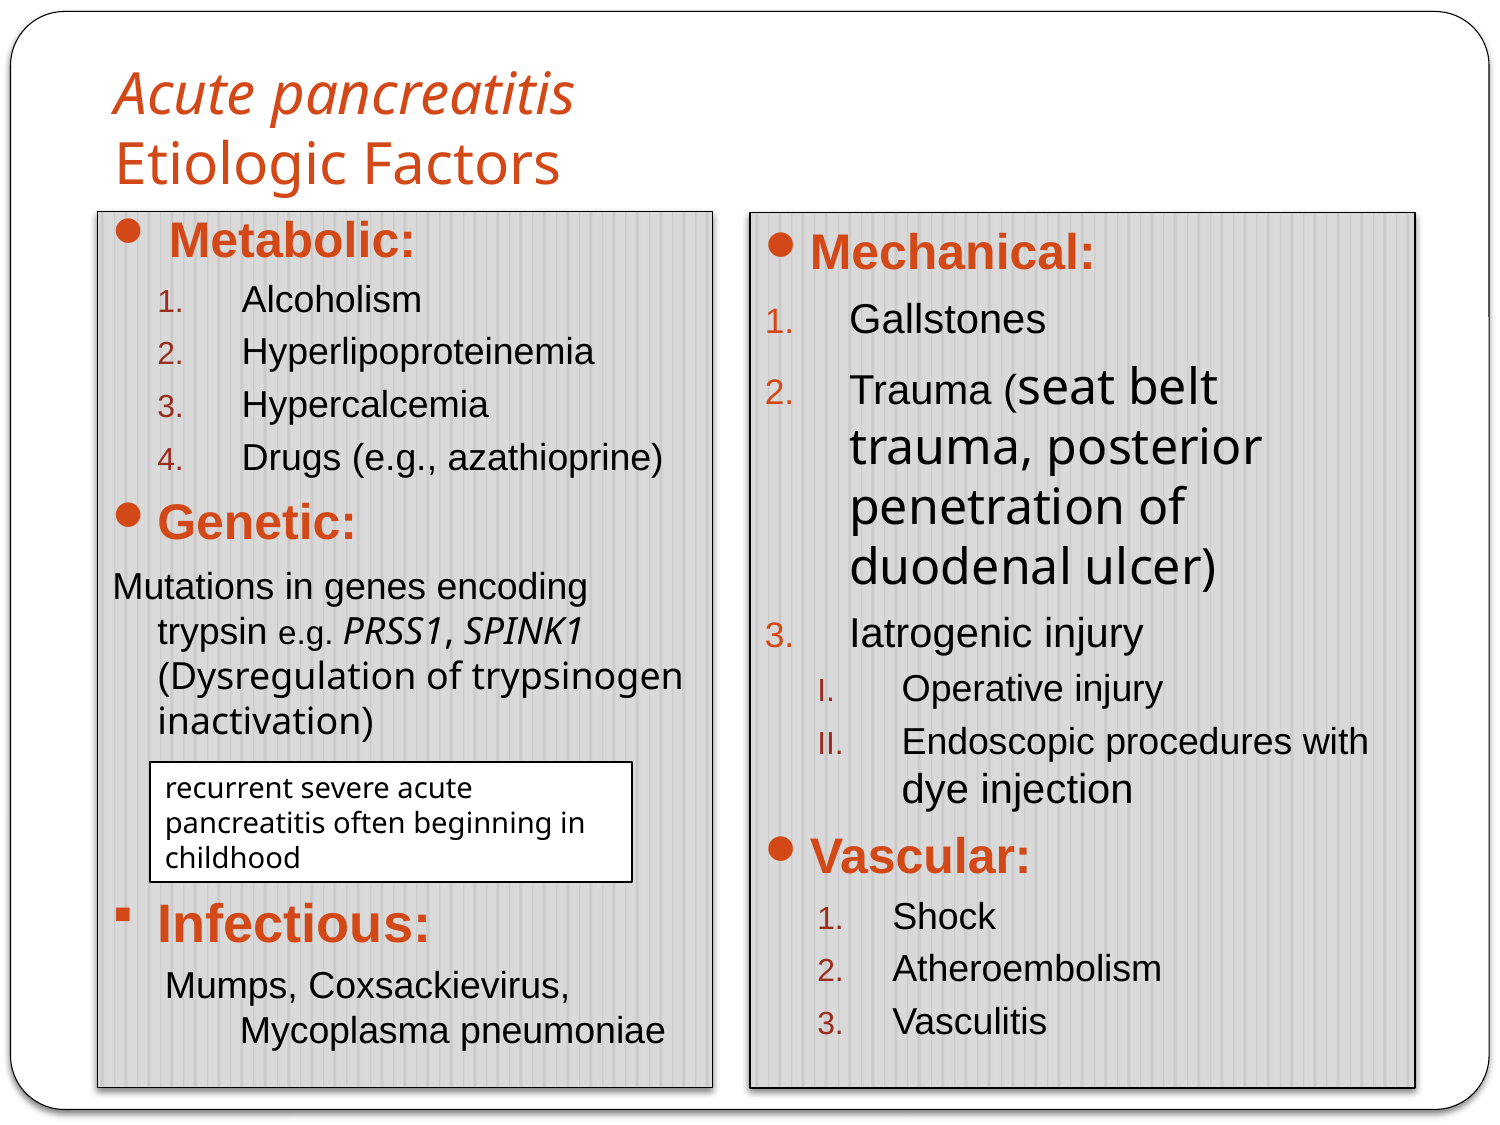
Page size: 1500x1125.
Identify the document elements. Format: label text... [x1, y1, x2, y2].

title Acute pancreatitis Etiologic Factors [99, 56, 1375, 212]
text_box recurrent severe acute pancreatitis often beginning in childhood [149, 761, 633, 883]
list Metabolic: Alcoholism Hyperlipoproteinemia Hypercalcemia Drugs (e.g., azathioprine) Genetic: Mutations in genes encoding trypsin e.g. PRSS1, SPINK1 (Dysregulation of trypsinogen inactivation) Infectious: Mumps, Coxsackievirus, Mycoplasma pneumoniae [97, 211, 713, 1088]
list Mechanical: Gallstones Trauma (seat belt trauma, posterior penetration of duodenal ulcer) Iatrogenic injury Operative injury Endoscopic procedures with dye injection Vascular: Shock Atheroembolism Vasculitis [749, 212, 1416, 1089]
